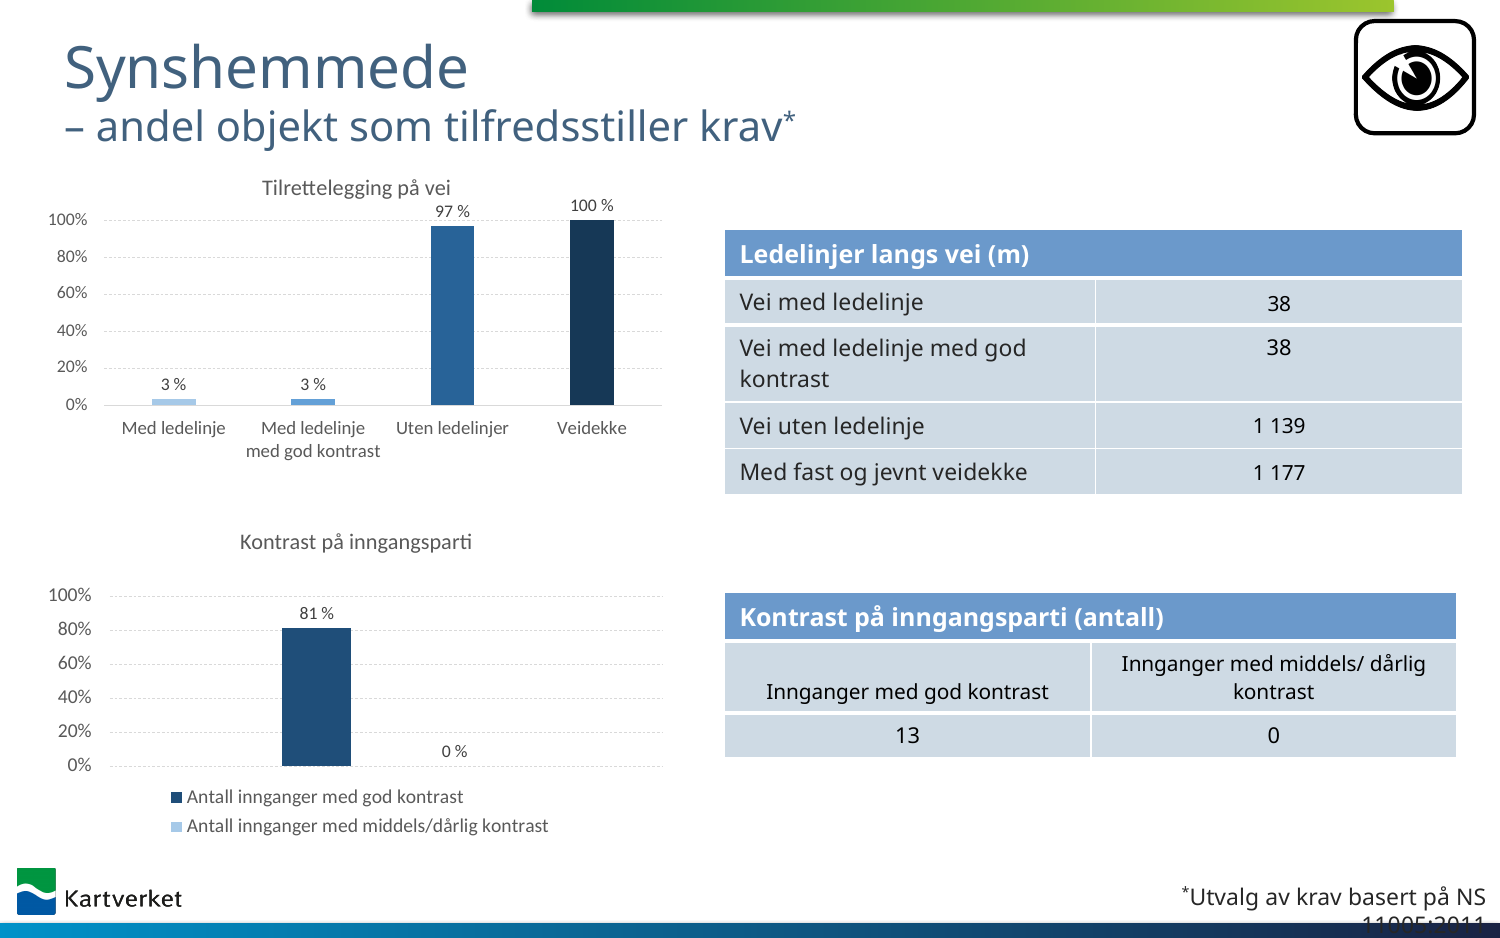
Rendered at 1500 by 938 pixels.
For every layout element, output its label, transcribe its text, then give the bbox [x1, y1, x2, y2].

table_header Ledelinjer langs vei (m) [725, 230, 1462, 276]
table_cell 1 177 [1096, 449, 1462, 494]
table_cell 1 139 [1096, 403, 1462, 448]
text_box Synshemmede – andel objekt som tilfredsstiller krav* [49, 24, 1431, 158]
text_box *Utvalg av krav basert på NS 11005:2011 [1068, 873, 1500, 938]
table_cell Vei uten ledelinje [725, 403, 1095, 448]
table_cell Innganger med god kontrast [725, 643, 1090, 711]
table_cell 0 [1092, 715, 1456, 757]
table_cell 38 [1096, 327, 1462, 401]
picture [41, 520, 673, 846]
table_cell Vei med ledelinje med god kontrast [725, 327, 1095, 401]
table_cell Innganger med middels/ dårlig kontrast [1092, 643, 1456, 711]
table_cell Vei med ledelinje [725, 280, 1095, 323]
table_header Kontrast på inngangsparti (antall) [725, 593, 1456, 639]
picture [41, 166, 673, 492]
table_cell 13 [725, 715, 1090, 757]
table_cell Med fast og jevnt veidekke [725, 449, 1095, 494]
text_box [1355, 20, 1475, 134]
table_cell 38 [1096, 280, 1462, 323]
